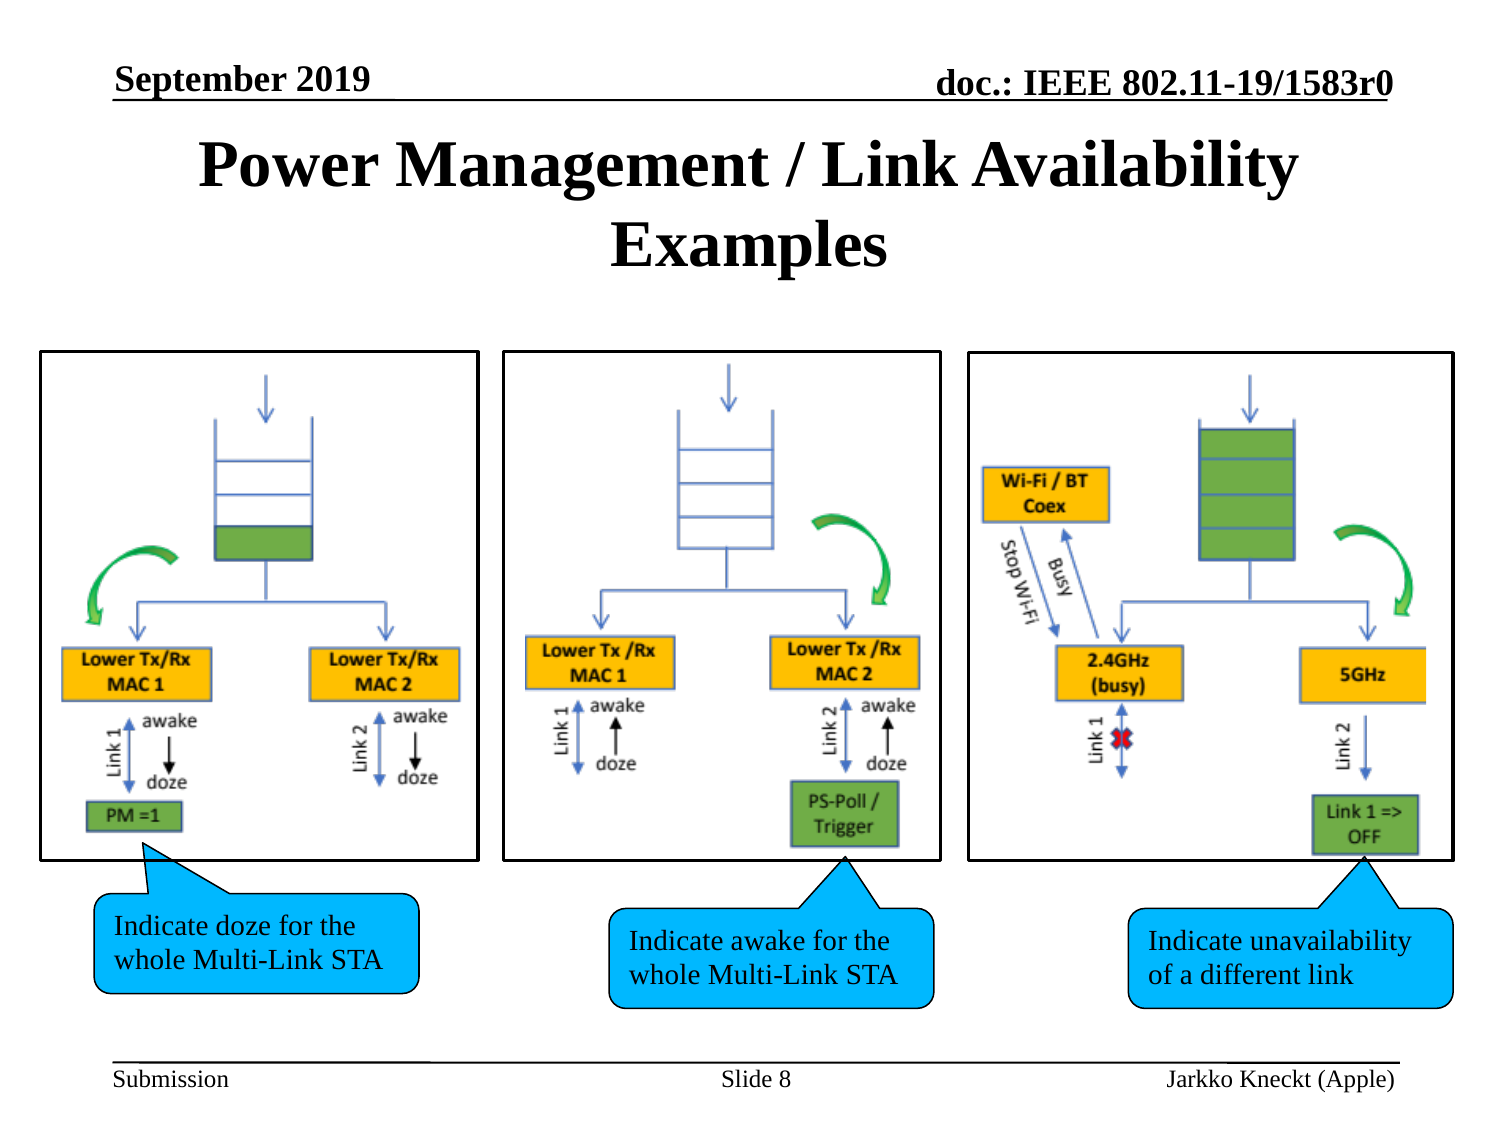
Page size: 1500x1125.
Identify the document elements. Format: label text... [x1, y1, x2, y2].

picture [61, 374, 462, 838]
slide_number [114, 54, 423, 100]
slide_number Slide 8 [712, 1061, 800, 1123]
title Power Management / Link Availability Examples [112, 112, 1388, 288]
text_box [503, 351, 941, 861]
text_box Indicate unavailability of a different link [1128, 869, 1454, 1009]
text_box [968, 352, 1454, 861]
picture [524, 363, 932, 849]
text_box Indicate awake for the whole Multi-Link STA [609, 861, 934, 1009]
footer Jarkko Kneckt (Apple) [878, 1061, 1402, 1093]
picture [977, 374, 1427, 861]
text_box [40, 351, 478, 861]
text_box Indicate doze for the whole Multi-Link STA [94, 861, 419, 994]
